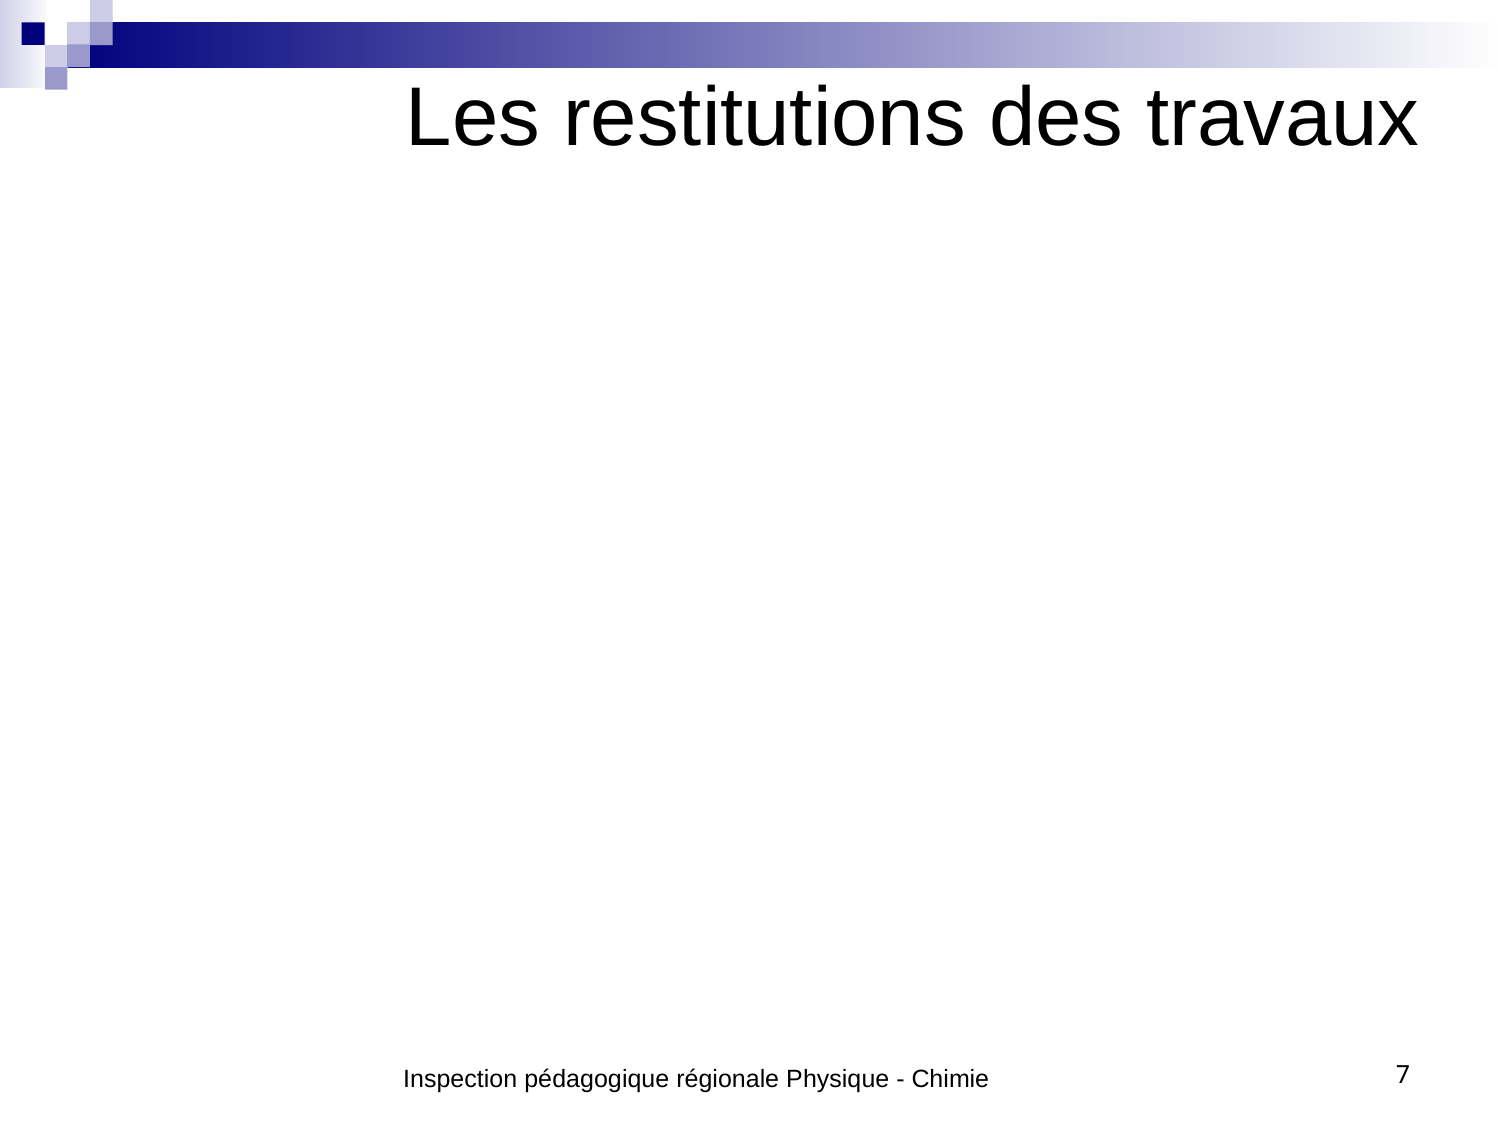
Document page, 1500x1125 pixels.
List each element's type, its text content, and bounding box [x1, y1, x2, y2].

slide_number 7 [1074, 1025, 1425, 1100]
text_box Les restitutions des travaux [336, 54, 1435, 170]
footer Inspection pédagogique régionale Physique - Chimie [371, 1046, 1022, 1100]
